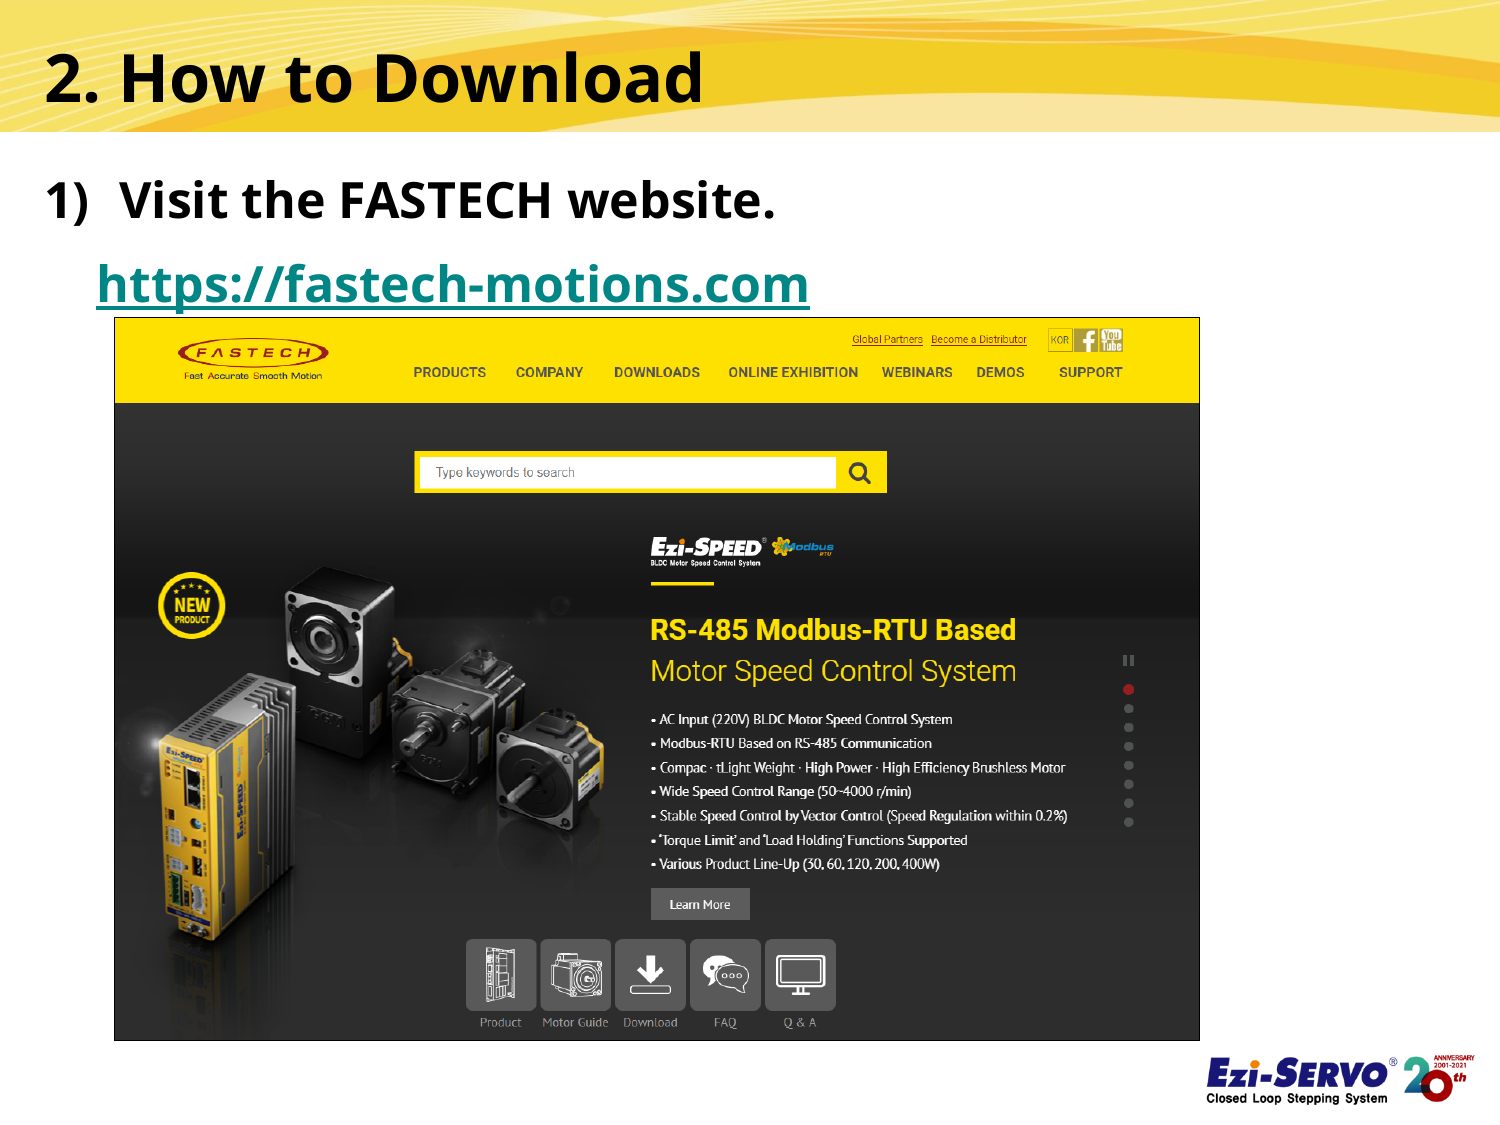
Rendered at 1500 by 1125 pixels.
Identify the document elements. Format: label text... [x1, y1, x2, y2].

picture [0, 0, 1500, 132]
title 2. How to Download [29, 19, 1425, 132]
picture [113, 317, 1201, 1041]
picture [1202, 1047, 1482, 1113]
list Visit the FASTECH website. https://fastech-motions.com [29, 149, 1459, 1024]
